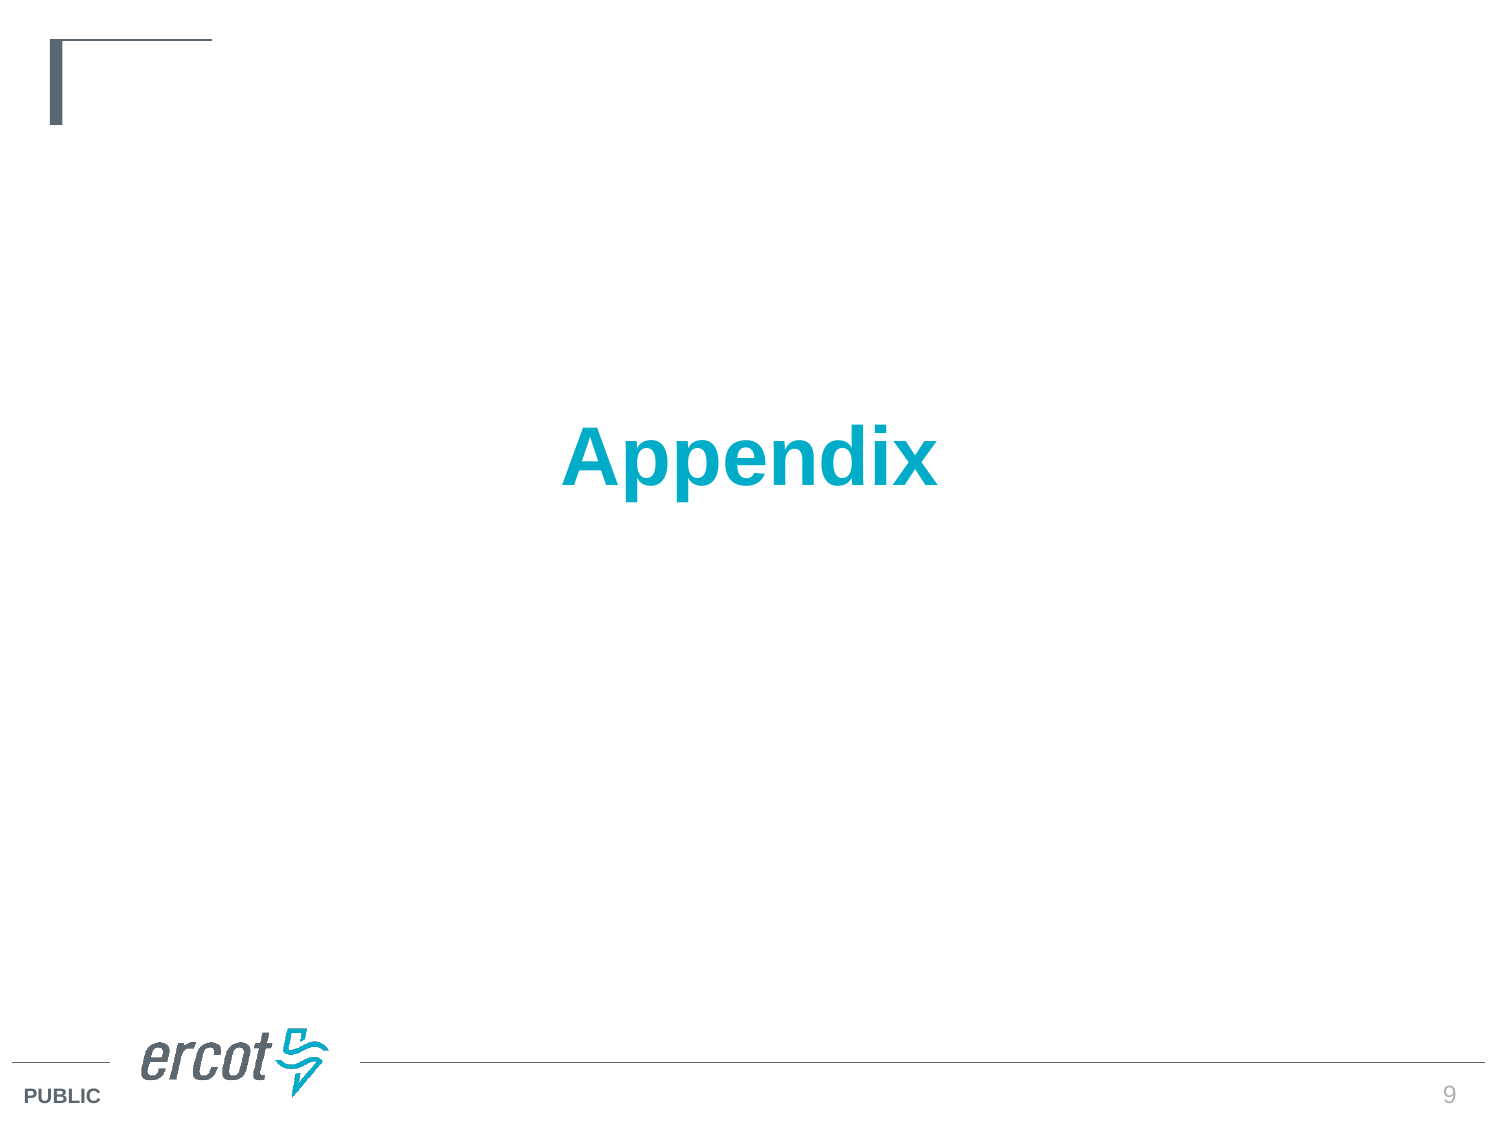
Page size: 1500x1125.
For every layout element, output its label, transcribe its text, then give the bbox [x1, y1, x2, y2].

picture [137, 1024, 332, 1100]
list Appendix [50, 50, 1450, 972]
slide_number 9 [1412, 1076, 1488, 1112]
